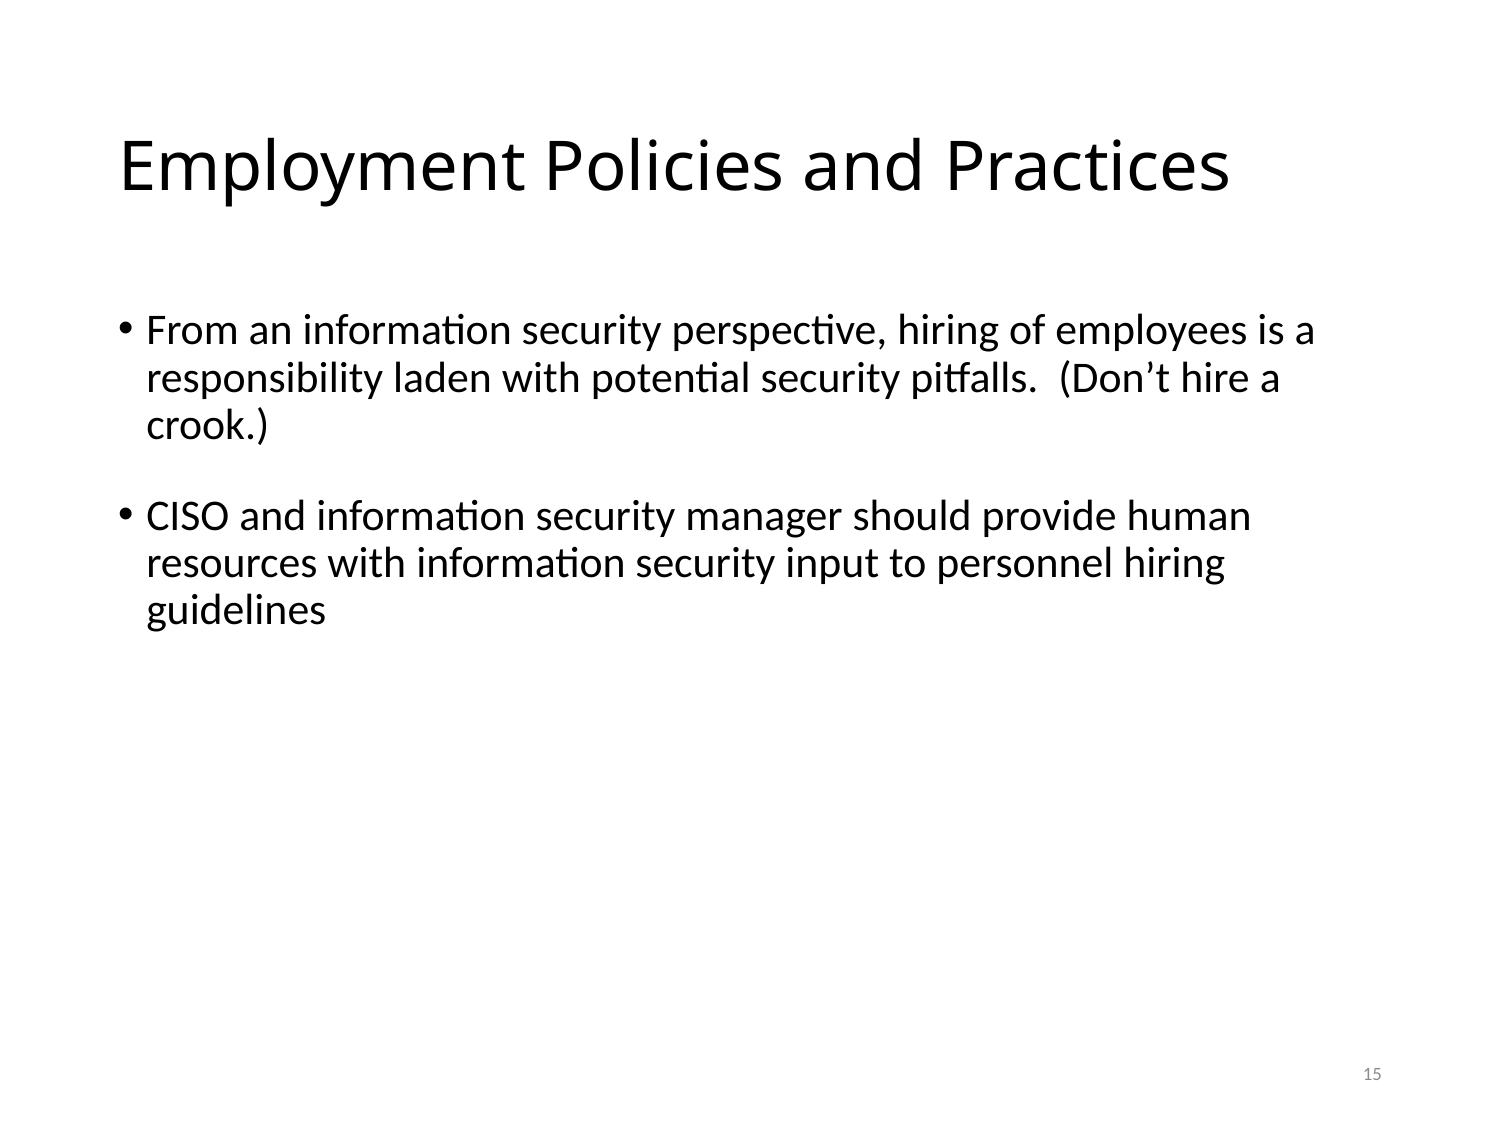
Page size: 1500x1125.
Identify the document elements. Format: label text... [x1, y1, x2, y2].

title Employment Policies and Practices [103, 59, 1397, 278]
list From an information security perspective, hiring of employees is a responsibility laden with potential security pitfalls. (Don’t hire a crook.) CISO and information security manager should provide human resources with information security input to personnel hiring guidelines [103, 299, 1397, 1014]
slide_number 15 [1059, 1042, 1397, 1103]
